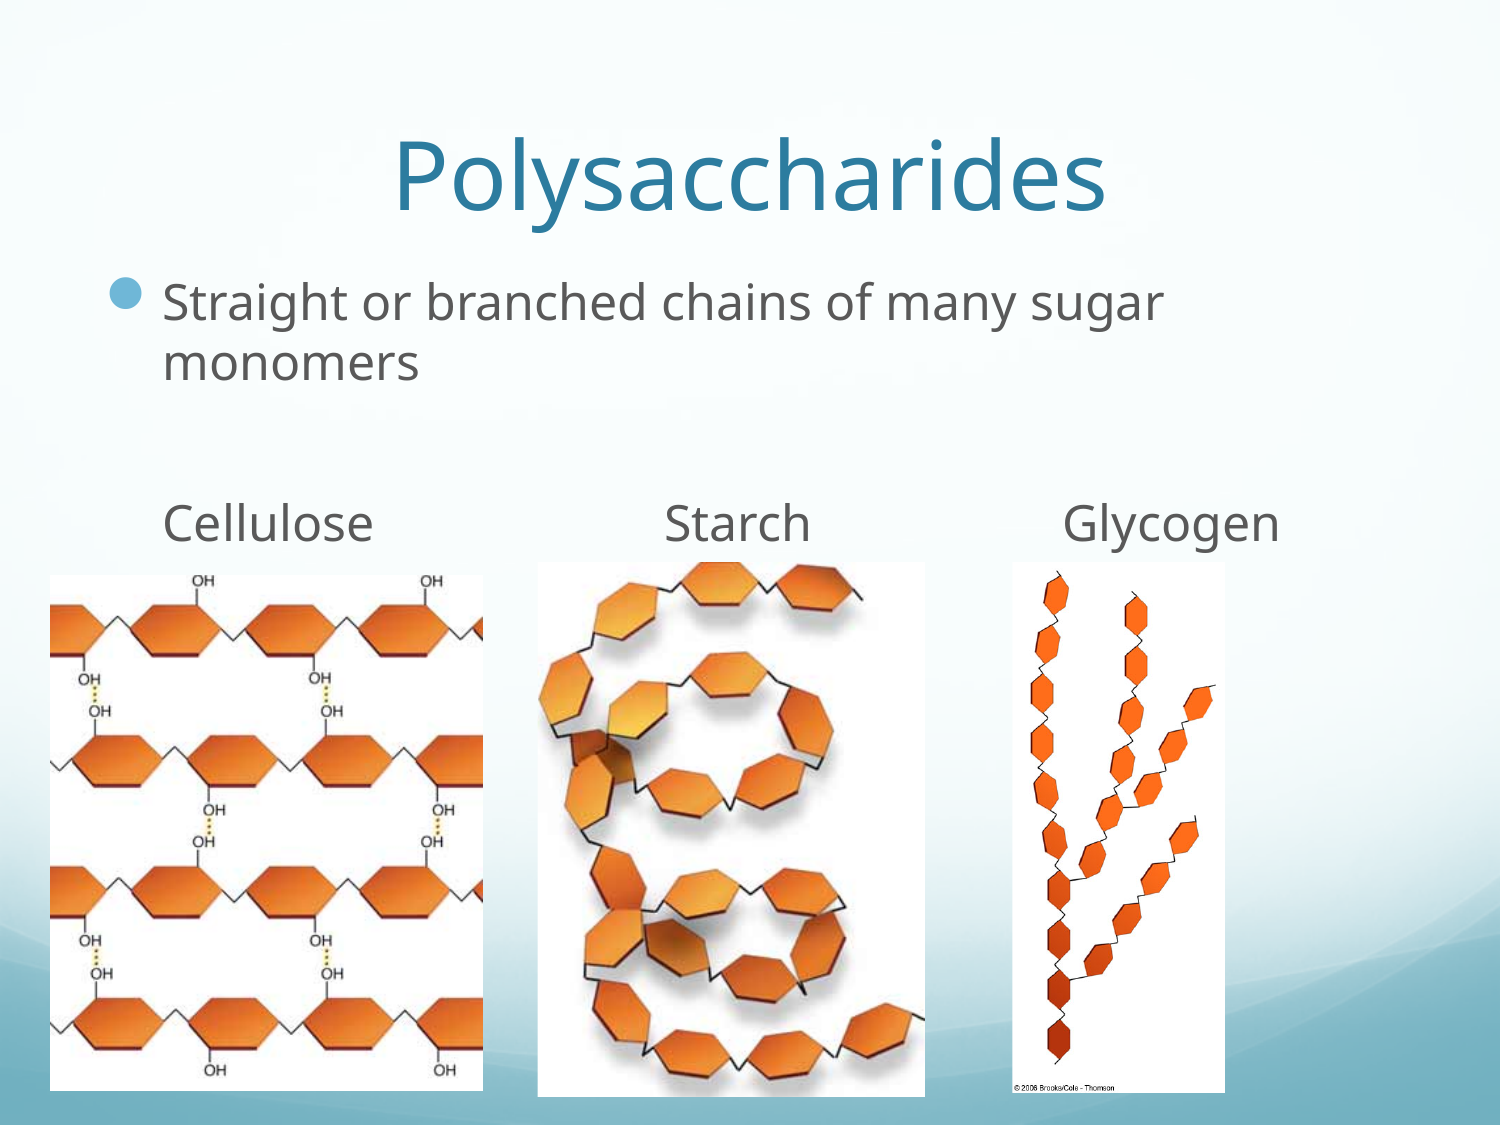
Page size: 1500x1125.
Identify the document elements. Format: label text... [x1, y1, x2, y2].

picture [49, 574, 484, 1091]
picture [536, 561, 926, 1097]
list Straight or branched chains of many sugar monomers Cellulose Starch Glycogen [90, 262, 1410, 975]
text_box [1012, 562, 1225, 1093]
title Polysaccharides [90, 17, 1410, 237]
